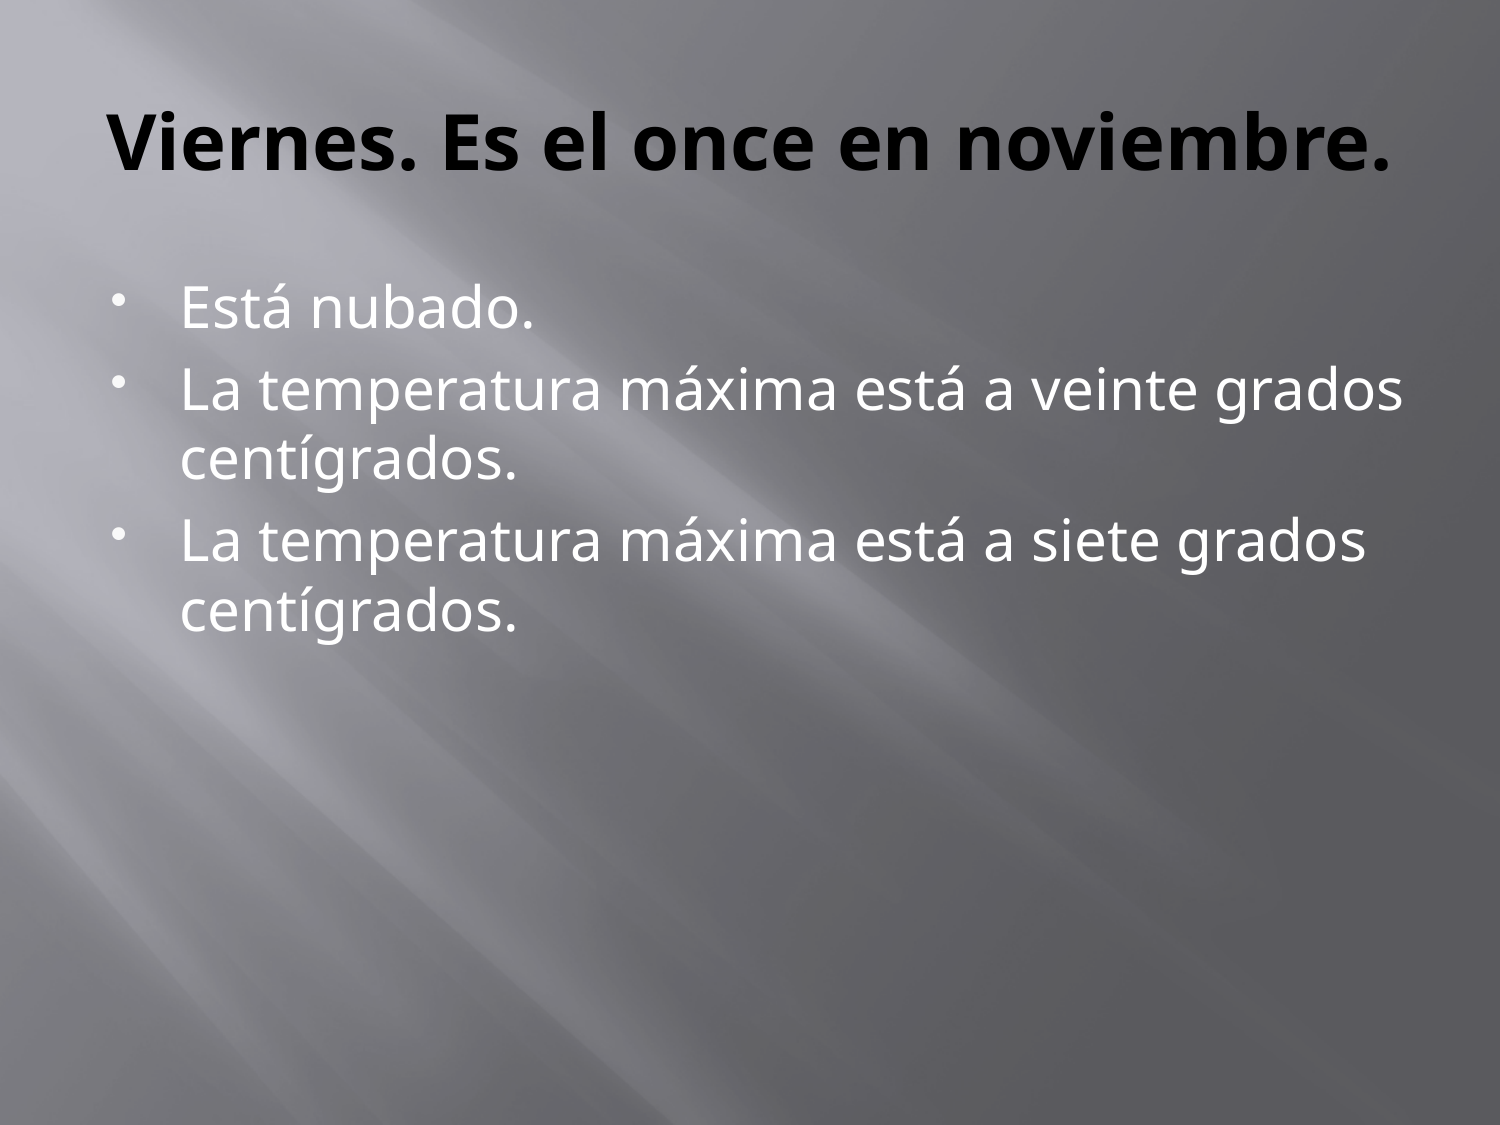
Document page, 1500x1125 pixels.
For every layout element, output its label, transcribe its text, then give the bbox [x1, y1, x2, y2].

title Viernes. Es el once en noviembre. [75, 45, 1425, 233]
list Está nubado. La temperatura máxima está a veinte grados centígrados. La temperatura máxima está a siete grados centígrados. [75, 262, 1425, 1035]
